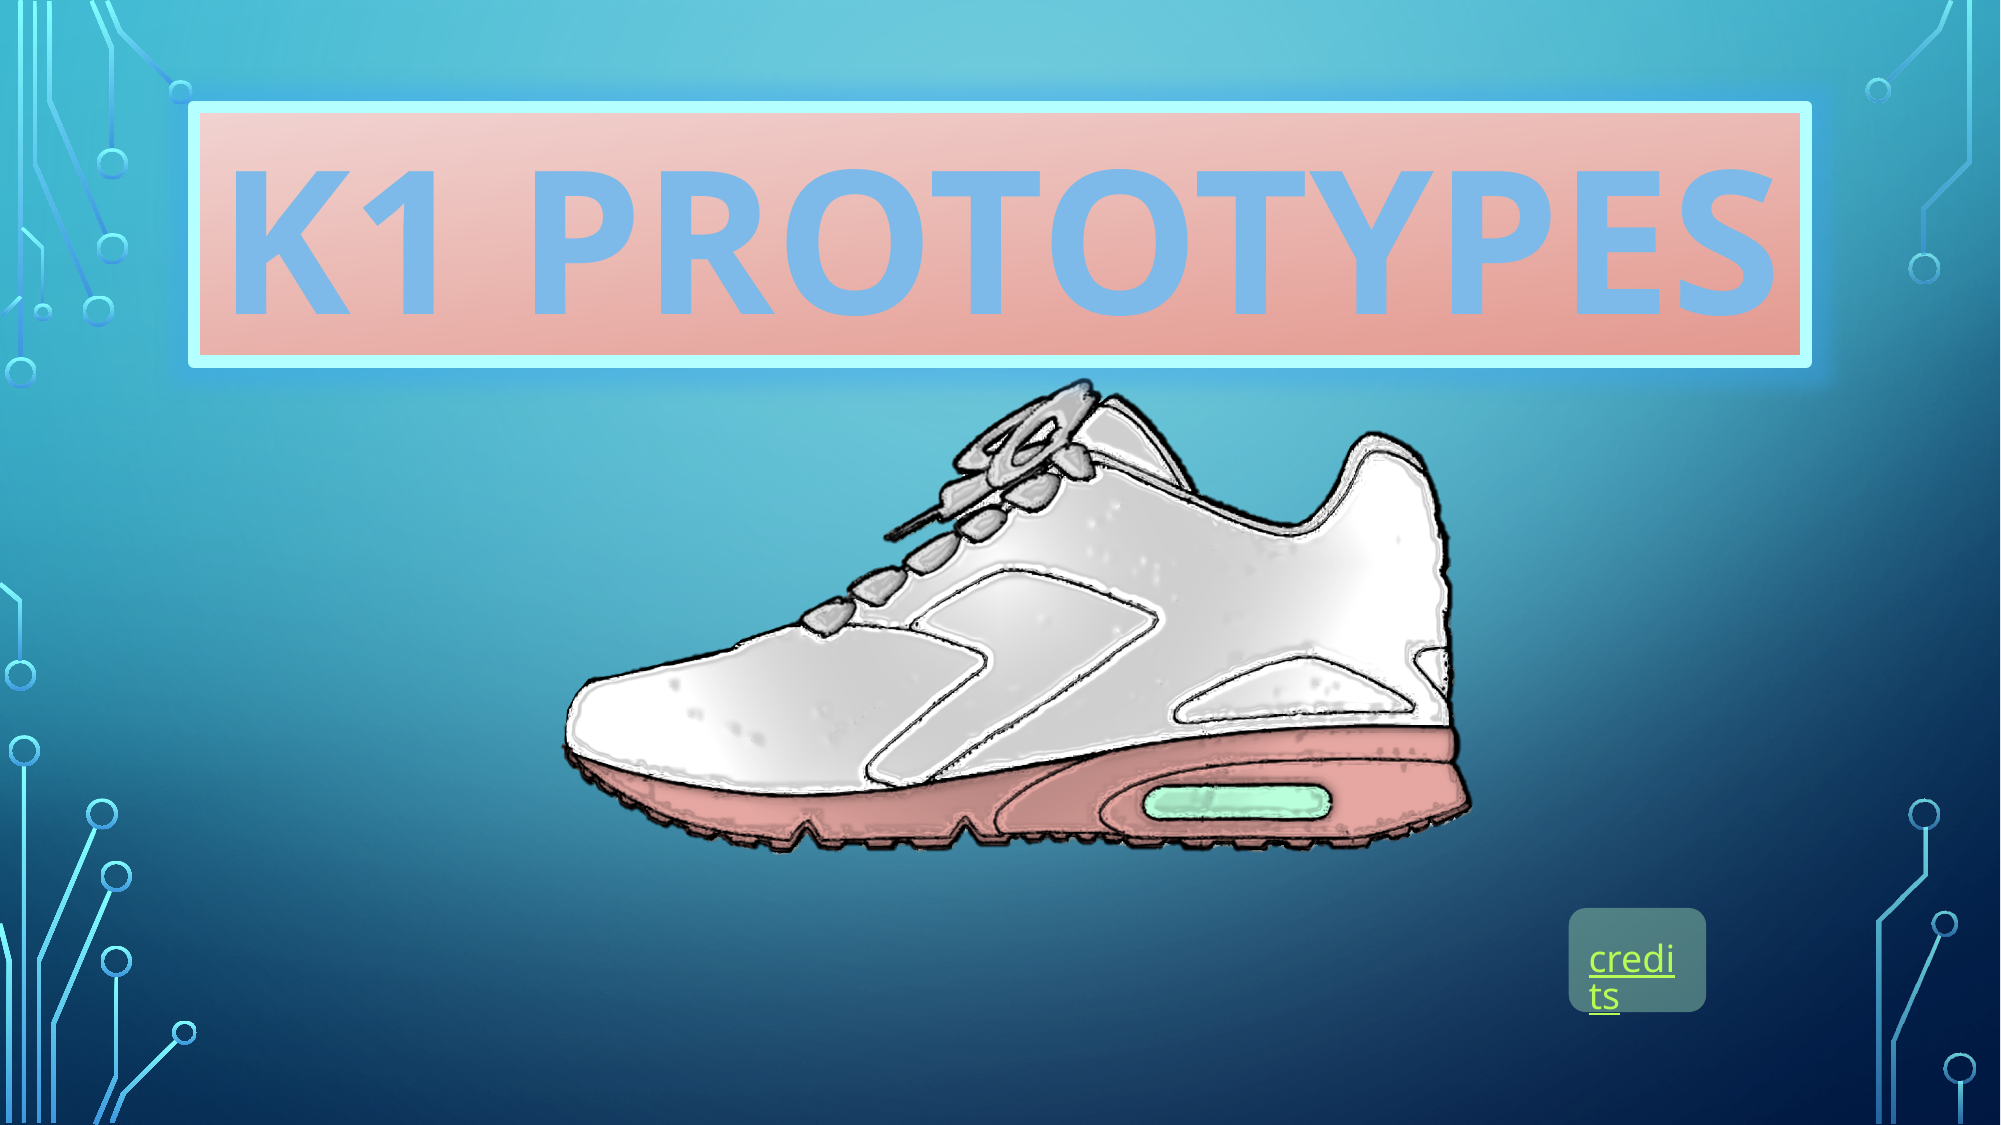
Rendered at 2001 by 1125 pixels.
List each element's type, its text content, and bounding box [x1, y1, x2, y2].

text_box credits [1568, 907, 1707, 1013]
text_box K1 PROTOTYPES [193, 106, 1807, 362]
picture [362, 186, 1638, 939]
